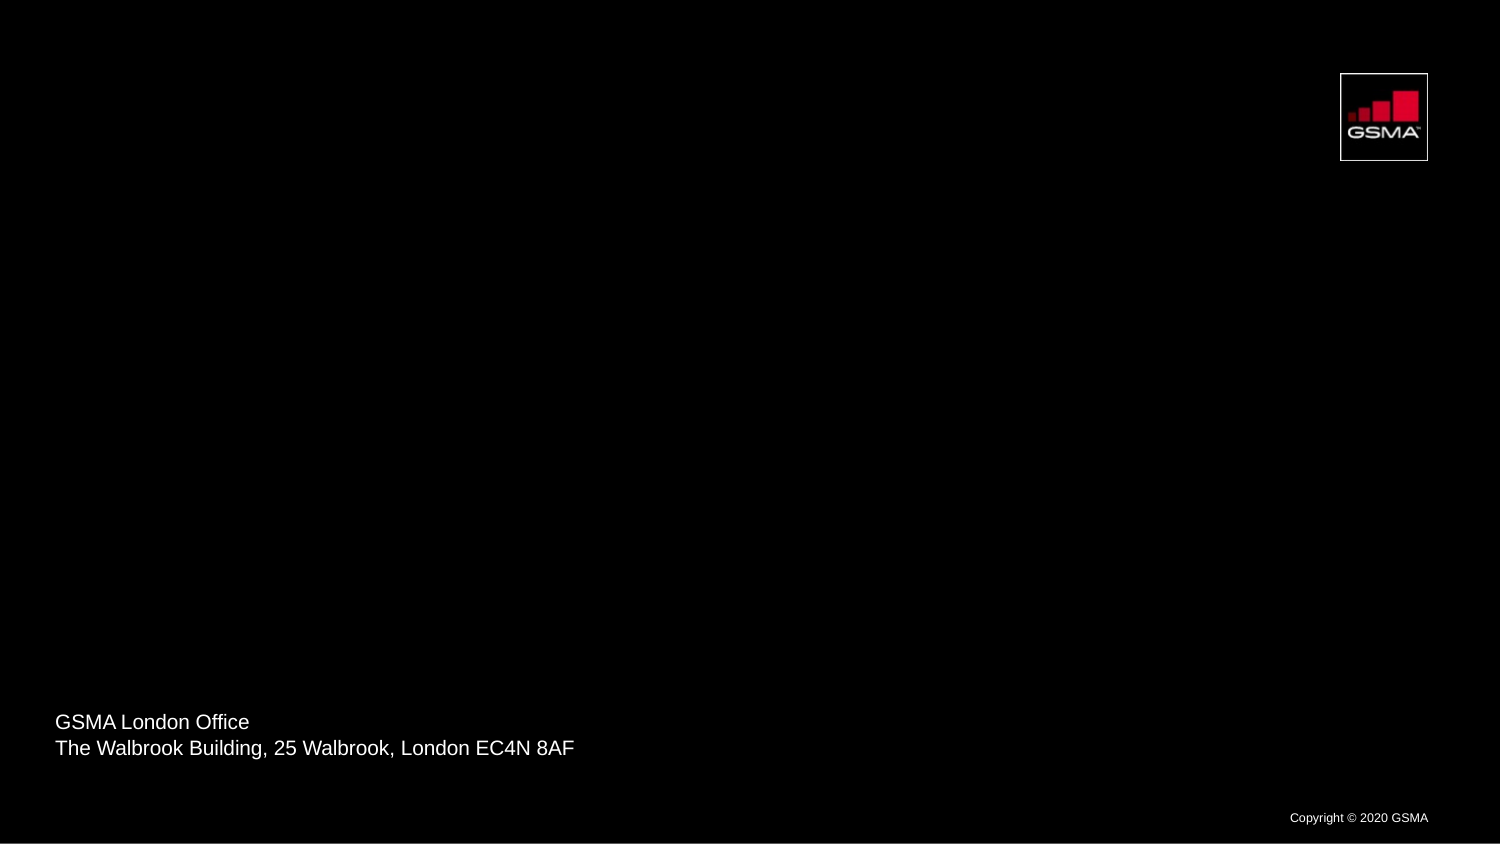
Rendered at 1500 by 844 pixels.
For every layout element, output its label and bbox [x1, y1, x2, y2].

picture [1340, 73, 1428, 161]
